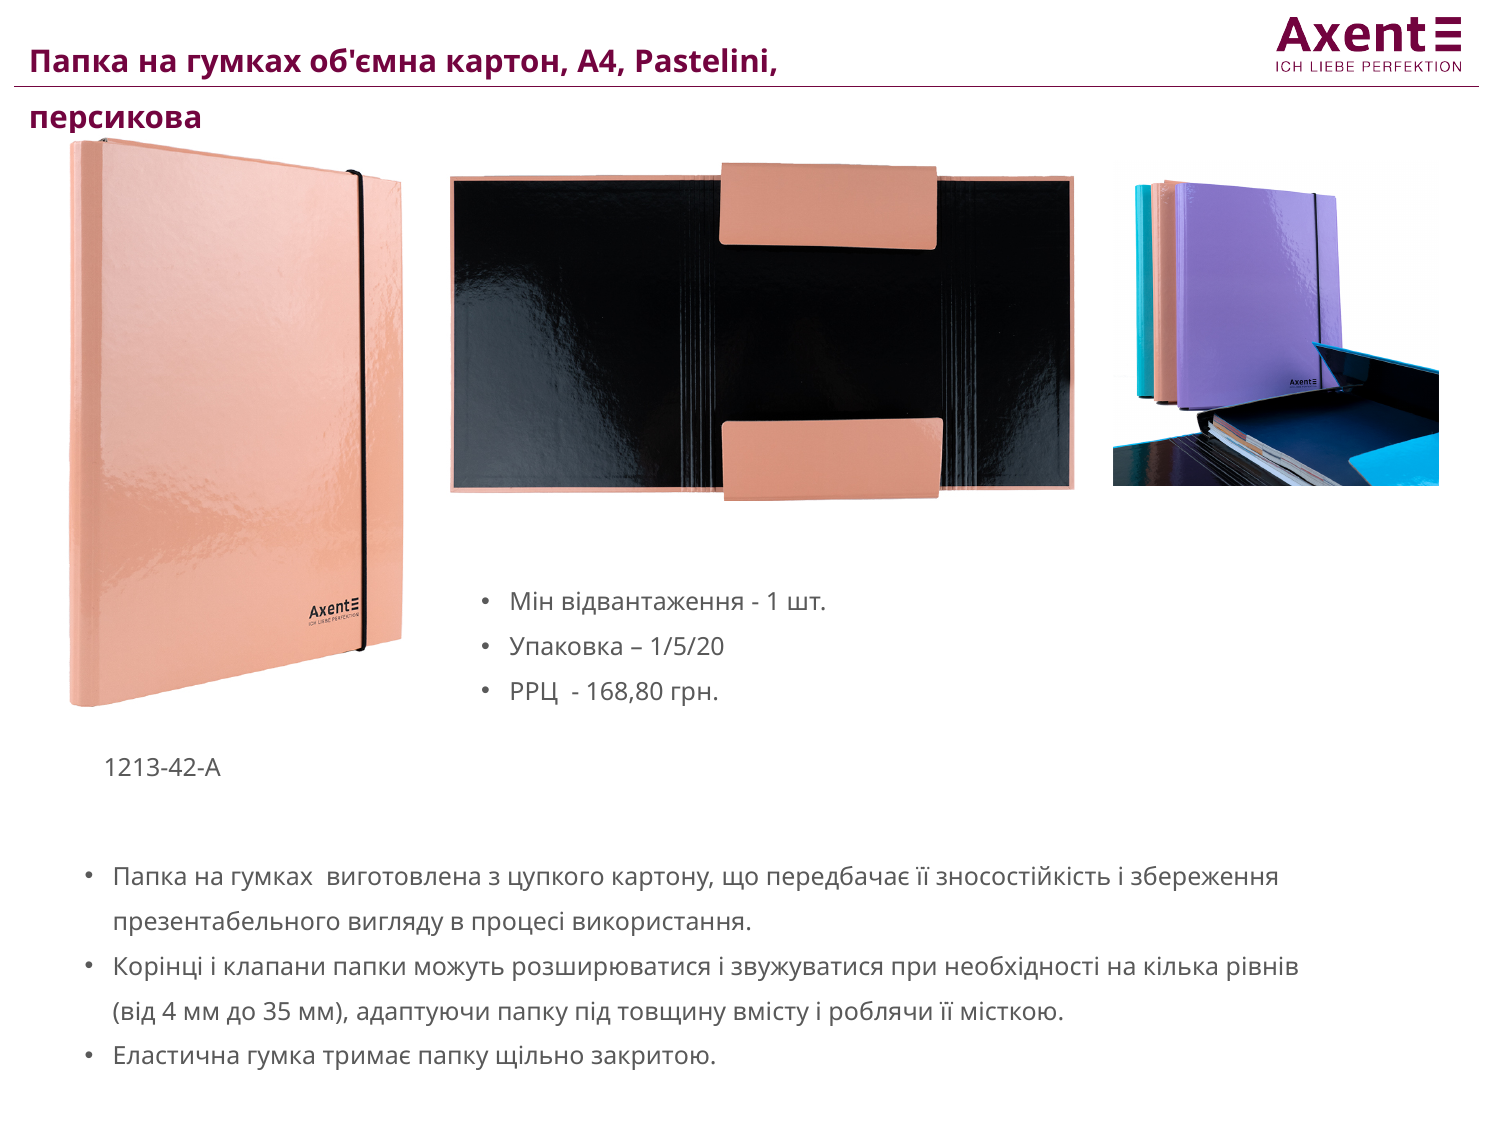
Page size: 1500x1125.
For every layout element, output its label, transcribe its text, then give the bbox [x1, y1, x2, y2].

text_box Папка на гумках виготовлена з цупкого картону, що передбачає її зносостійкість і збереження презентабельного вигляду в процесі використання. Корінці і клапани папки можуть розширюватися і звужуватися при необхідності на кілька рівнів (від 4 мм до 35 мм), адаптуючи папку під товщину вмісту і роблячи її місткою. Еластична гумка тримає папку щільно закритою. [69, 837, 1352, 1078]
picture [446, 160, 1078, 501]
picture [60, 133, 411, 710]
picture [1276, 17, 1461, 73]
text_box 1213-42-A [88, 729, 280, 789]
text_box Мін відвантаження - 1 шт. Упаковка – 1/5/20 РРЦ - 168,80 грн. [466, 563, 891, 713]
text_box Папка на гумках об'ємна картон, А4, Pastelini, персикова [14, 14, 970, 86]
text_box Папка на гумках об'ємна картон, А4, Pastelini, персикова [14, 87, 970, 142]
picture [1112, 160, 1439, 486]
